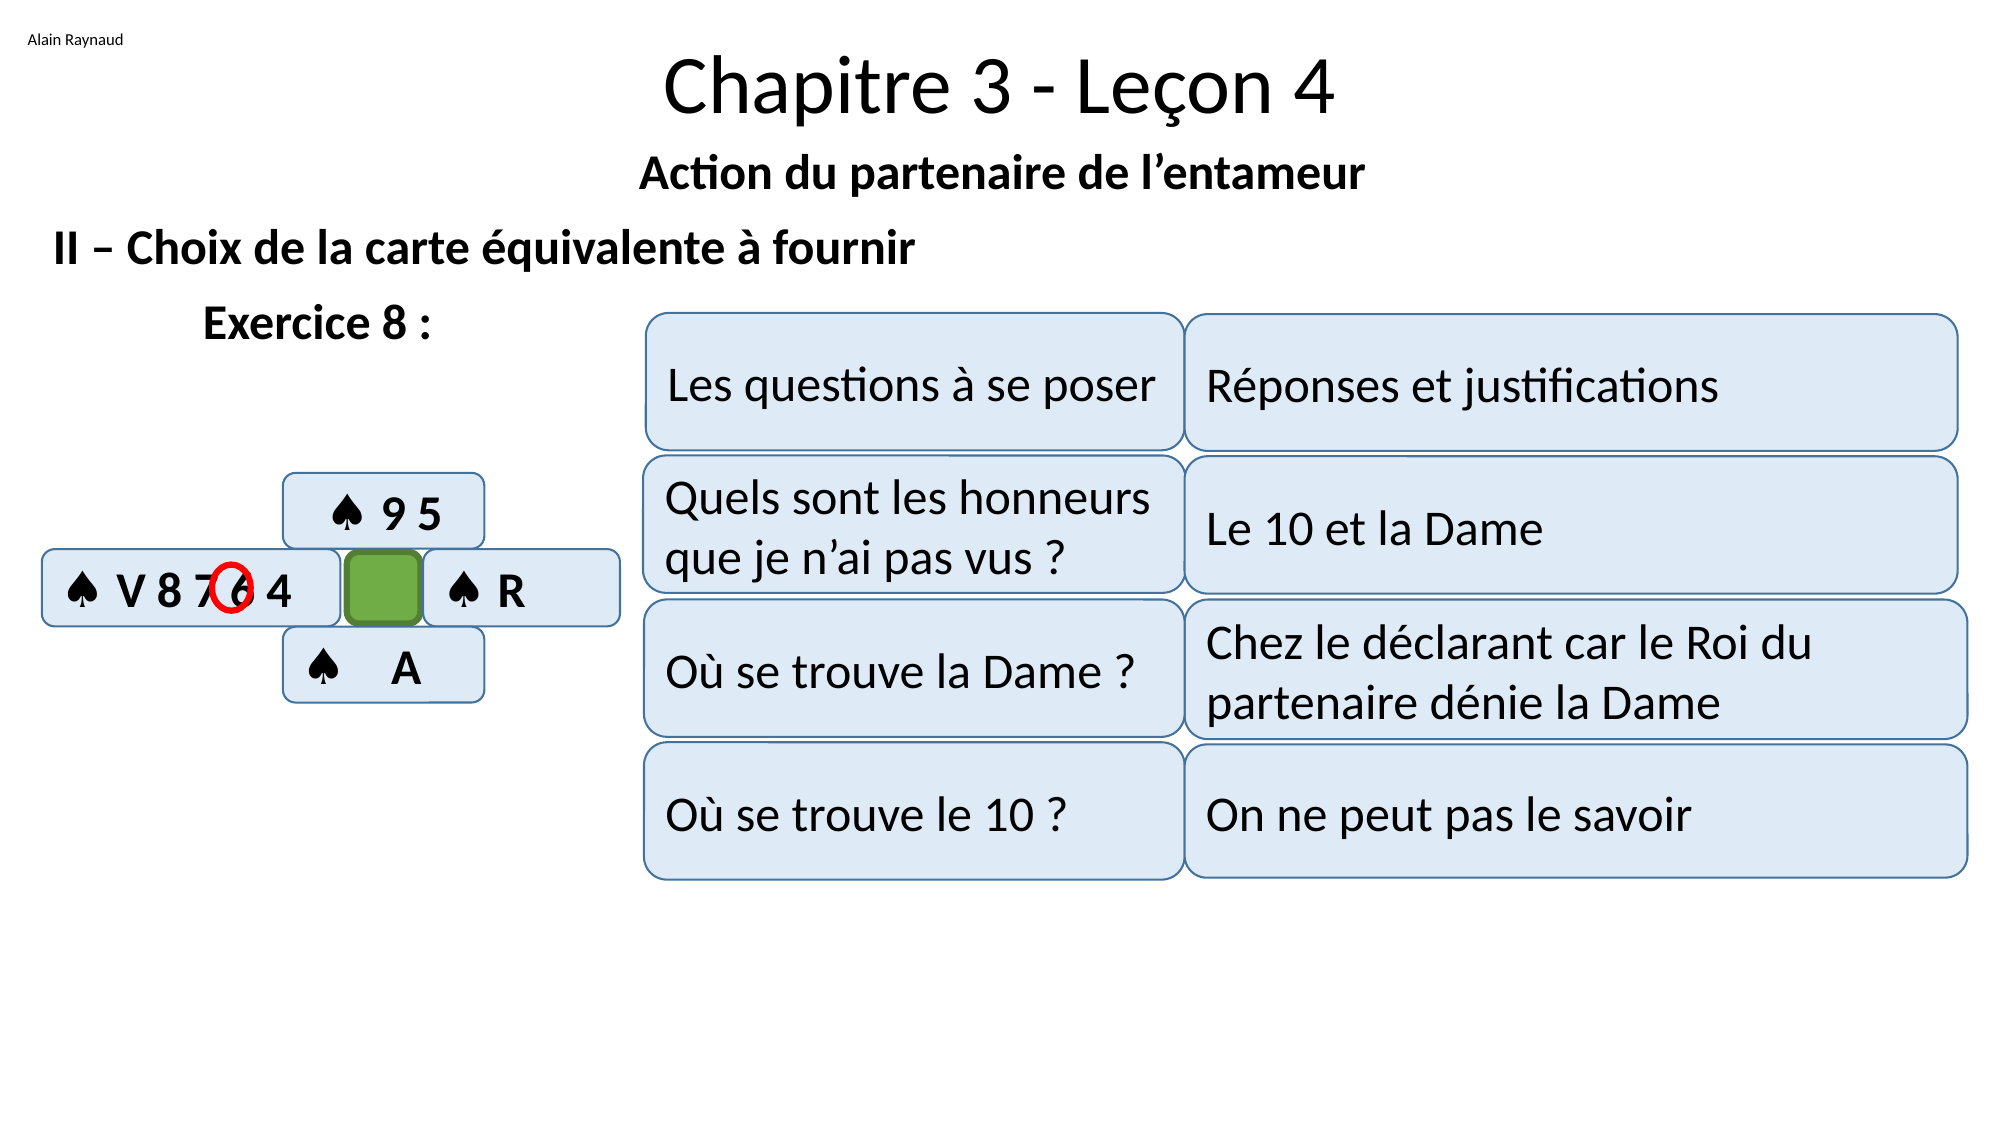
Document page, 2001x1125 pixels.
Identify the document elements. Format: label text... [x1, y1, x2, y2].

text_box Les questions à se poser [644, 311, 1185, 452]
text_box Quels sont les honneurs que je n’ai pas vus ? [641, 454, 1185, 594]
text_box On ne peut pas le savoir [1183, 743, 1969, 879]
text_box Chez le déclarant car le Roi du partenaire dénie la Dame [1184, 598, 1969, 741]
text_box Où se trouve le 10 ? [642, 741, 1185, 881]
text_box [41, 472, 620, 703]
text_box Où se trouve la Dame ? [642, 598, 1186, 738]
text_box Le 10 et la Dame [1183, 455, 1959, 595]
text_box Réponses et justifications [1183, 313, 1959, 452]
text_box Alain Raynaud [12, 21, 147, 57]
title Chapitre 3 - Leçon 4 [249, 38, 1750, 139]
subtitle Action du partenaire de l’entameur II – Choix de la carte équivalente à fournir Exercice 8 : [37, 139, 1968, 1088]
